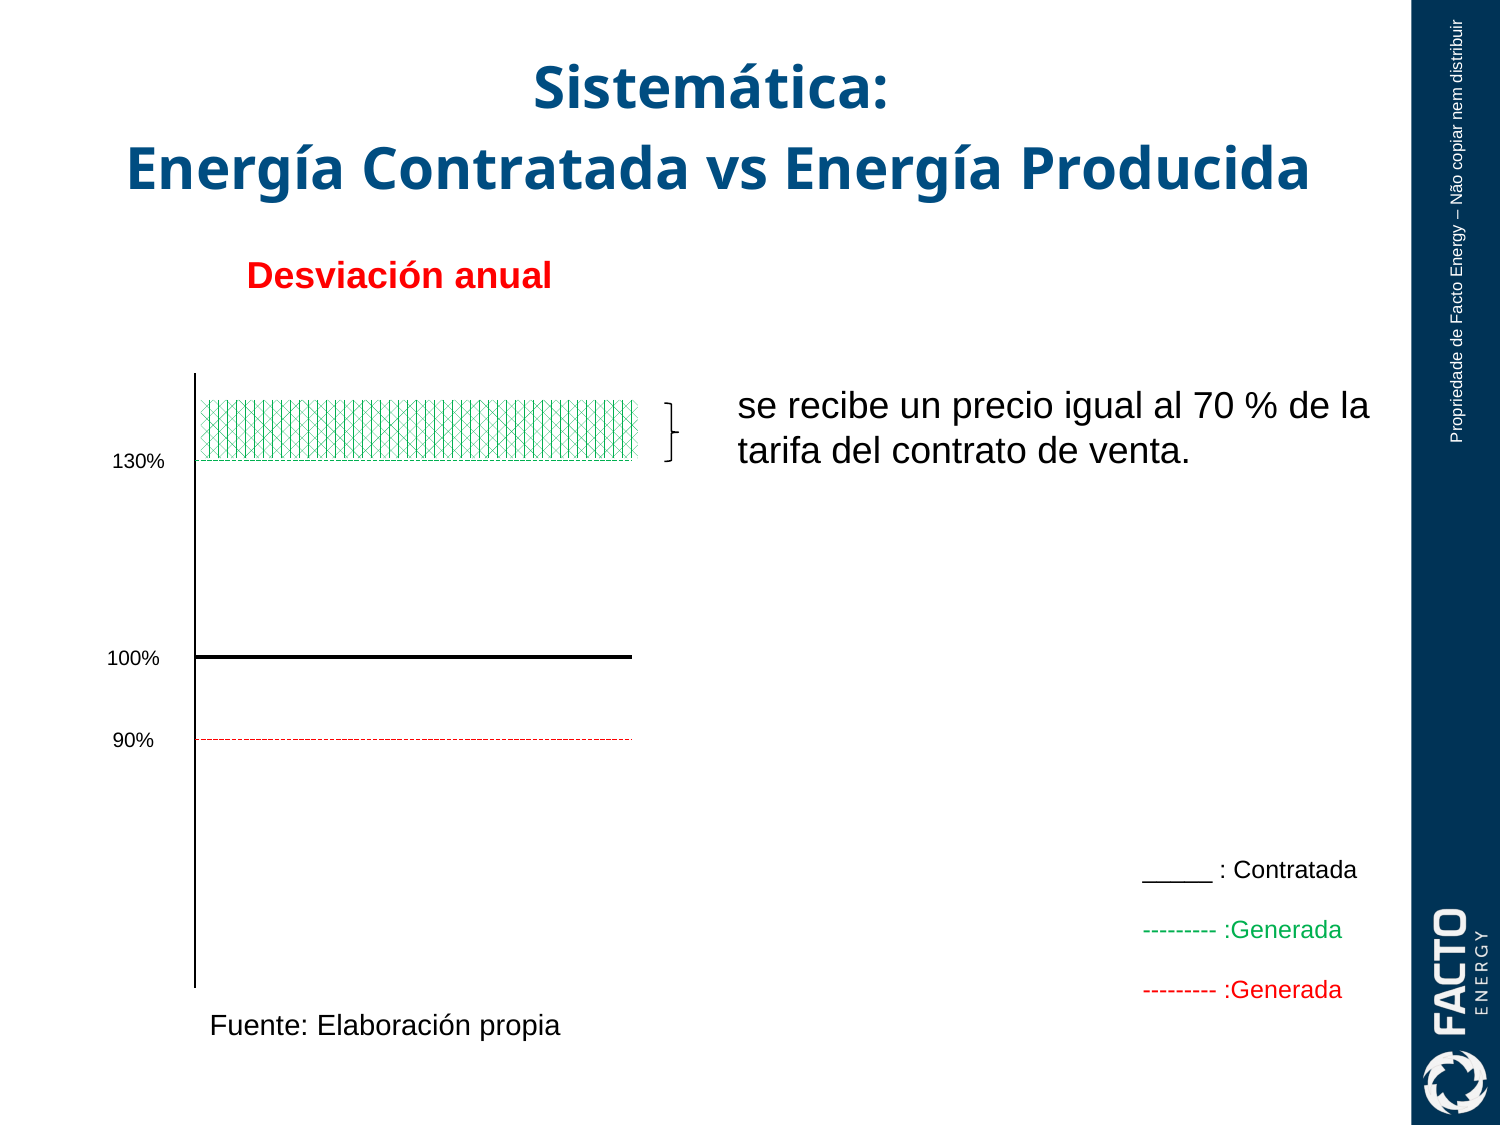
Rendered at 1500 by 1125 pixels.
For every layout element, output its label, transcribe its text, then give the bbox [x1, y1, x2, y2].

text_box [1411, 0, 1500, 974]
text_box [1411, 1055, 1500, 1125]
text_box [88, 243, 1128, 330]
text_box 90% [200, 719, 208, 739]
text_box Fuente: Elaboración propia [194, 998, 739, 1049]
text_box [200, 398, 640, 460]
text_box [664, 402, 680, 463]
picture [1349, 906, 1500, 1118]
text_box Propriedade de Facto Energy – Não copiar nem distribuir [1437, 4, 1473, 458]
text_box _____ : Contratada --------- :Generada --------- :Generada [1127, 845, 1399, 1041]
text_box 130% [97, 440, 190, 480]
text_box 90% [98, 719, 190, 760]
text_box Sistemática: Energía Contratada vs Energía Producida [52, 42, 1385, 210]
text_box 90% [200, 749, 208, 760]
text_box se recibe un precio igual al 70 % de la tarifa del contrato de venta. [722, 373, 1385, 479]
text_box 100% [92, 636, 190, 677]
text_box Desviación anual [231, 243, 579, 304]
text_box 130% [200, 468, 207, 480]
